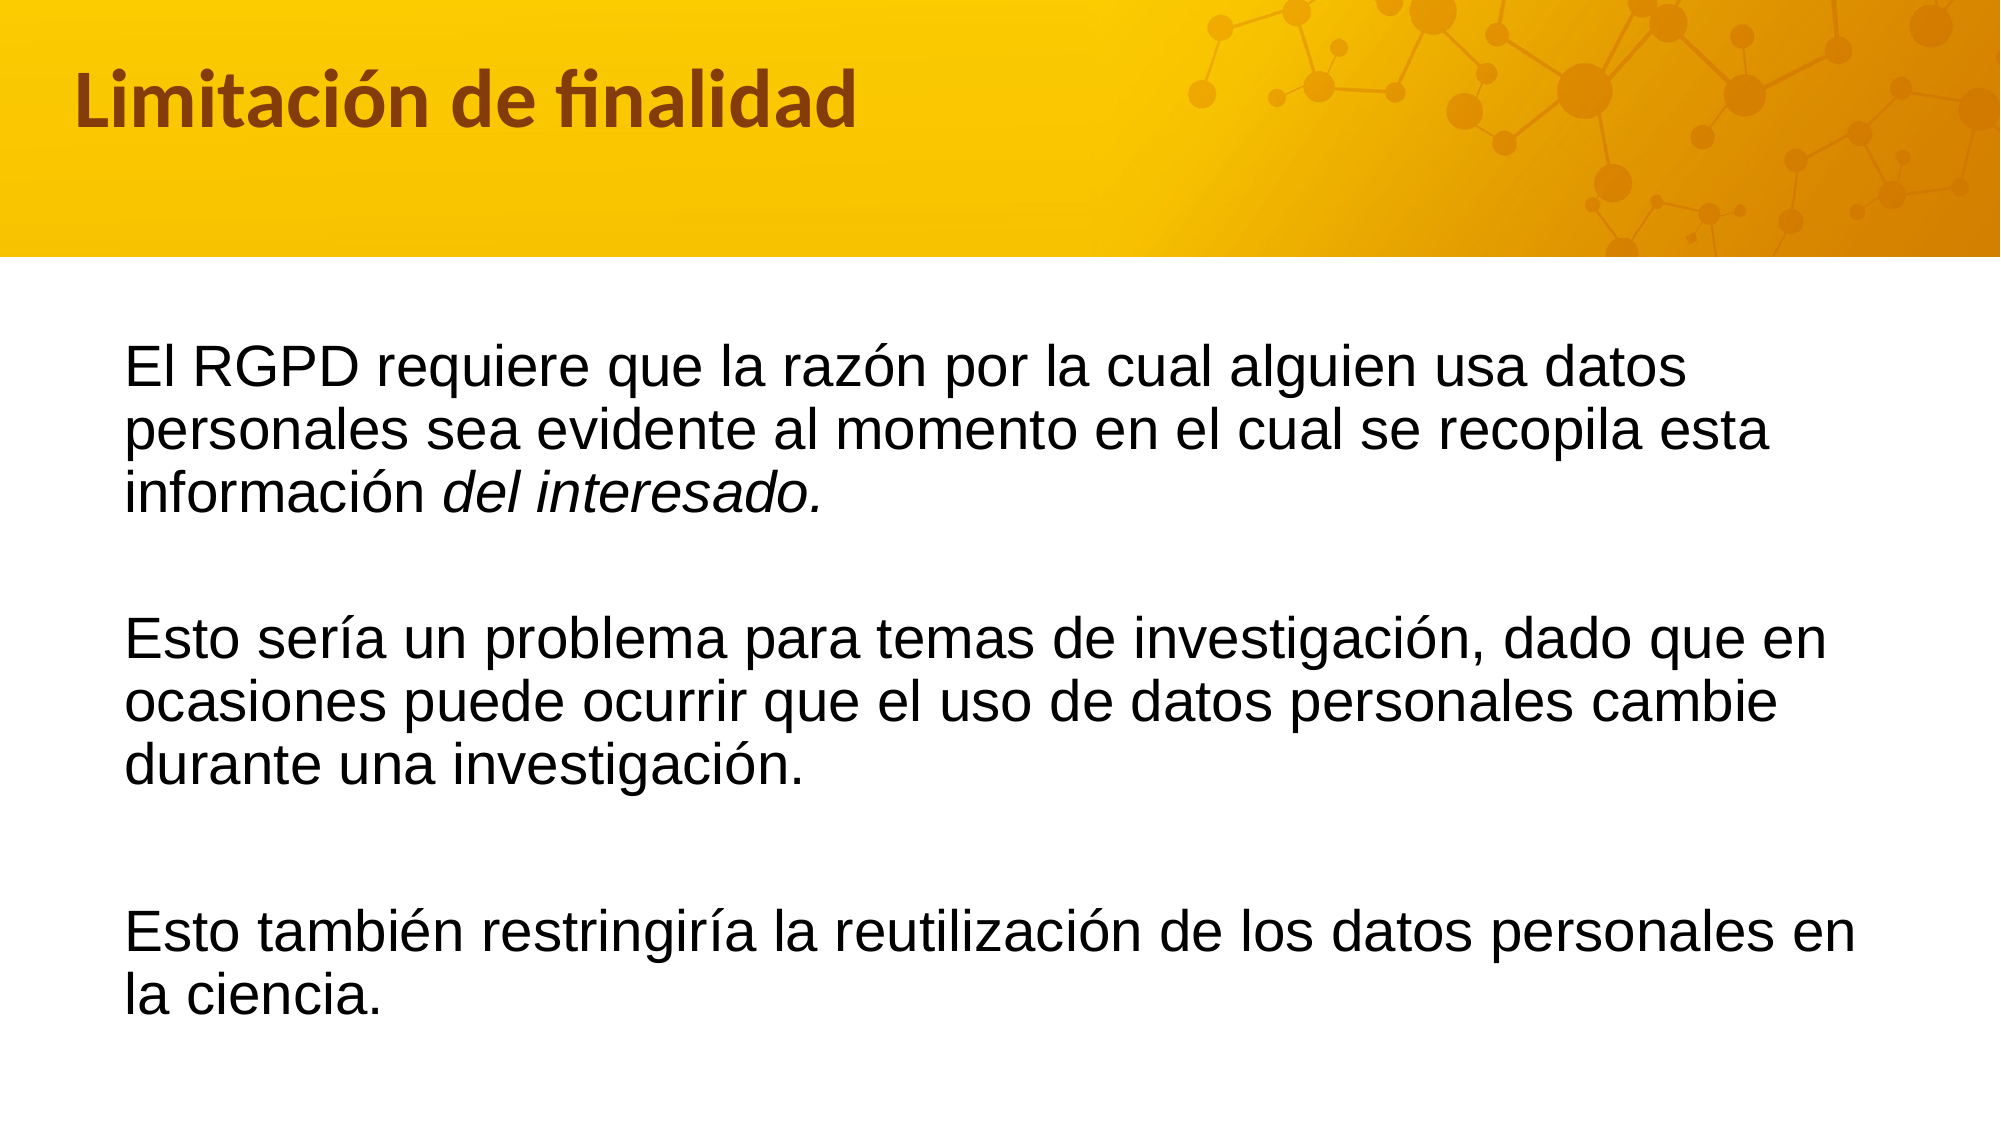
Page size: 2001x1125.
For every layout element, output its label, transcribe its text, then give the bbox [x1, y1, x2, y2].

text_box El RGPD requiere que la razón por la cual alguien usa datos personales sea evidente al momento en el cual se recopila esta información del interesado. Esto sería un problema para temas de investigación, dado que en ocasiones puede ocurrir que el uso de datos personales cambie durante una investigación. Esto también restringiría la reutilización de los datos personales en la ciencia. [109, 328, 1918, 1065]
picture [0, 0, 2000, 257]
title Limitación de finalidad [59, 0, 1785, 209]
